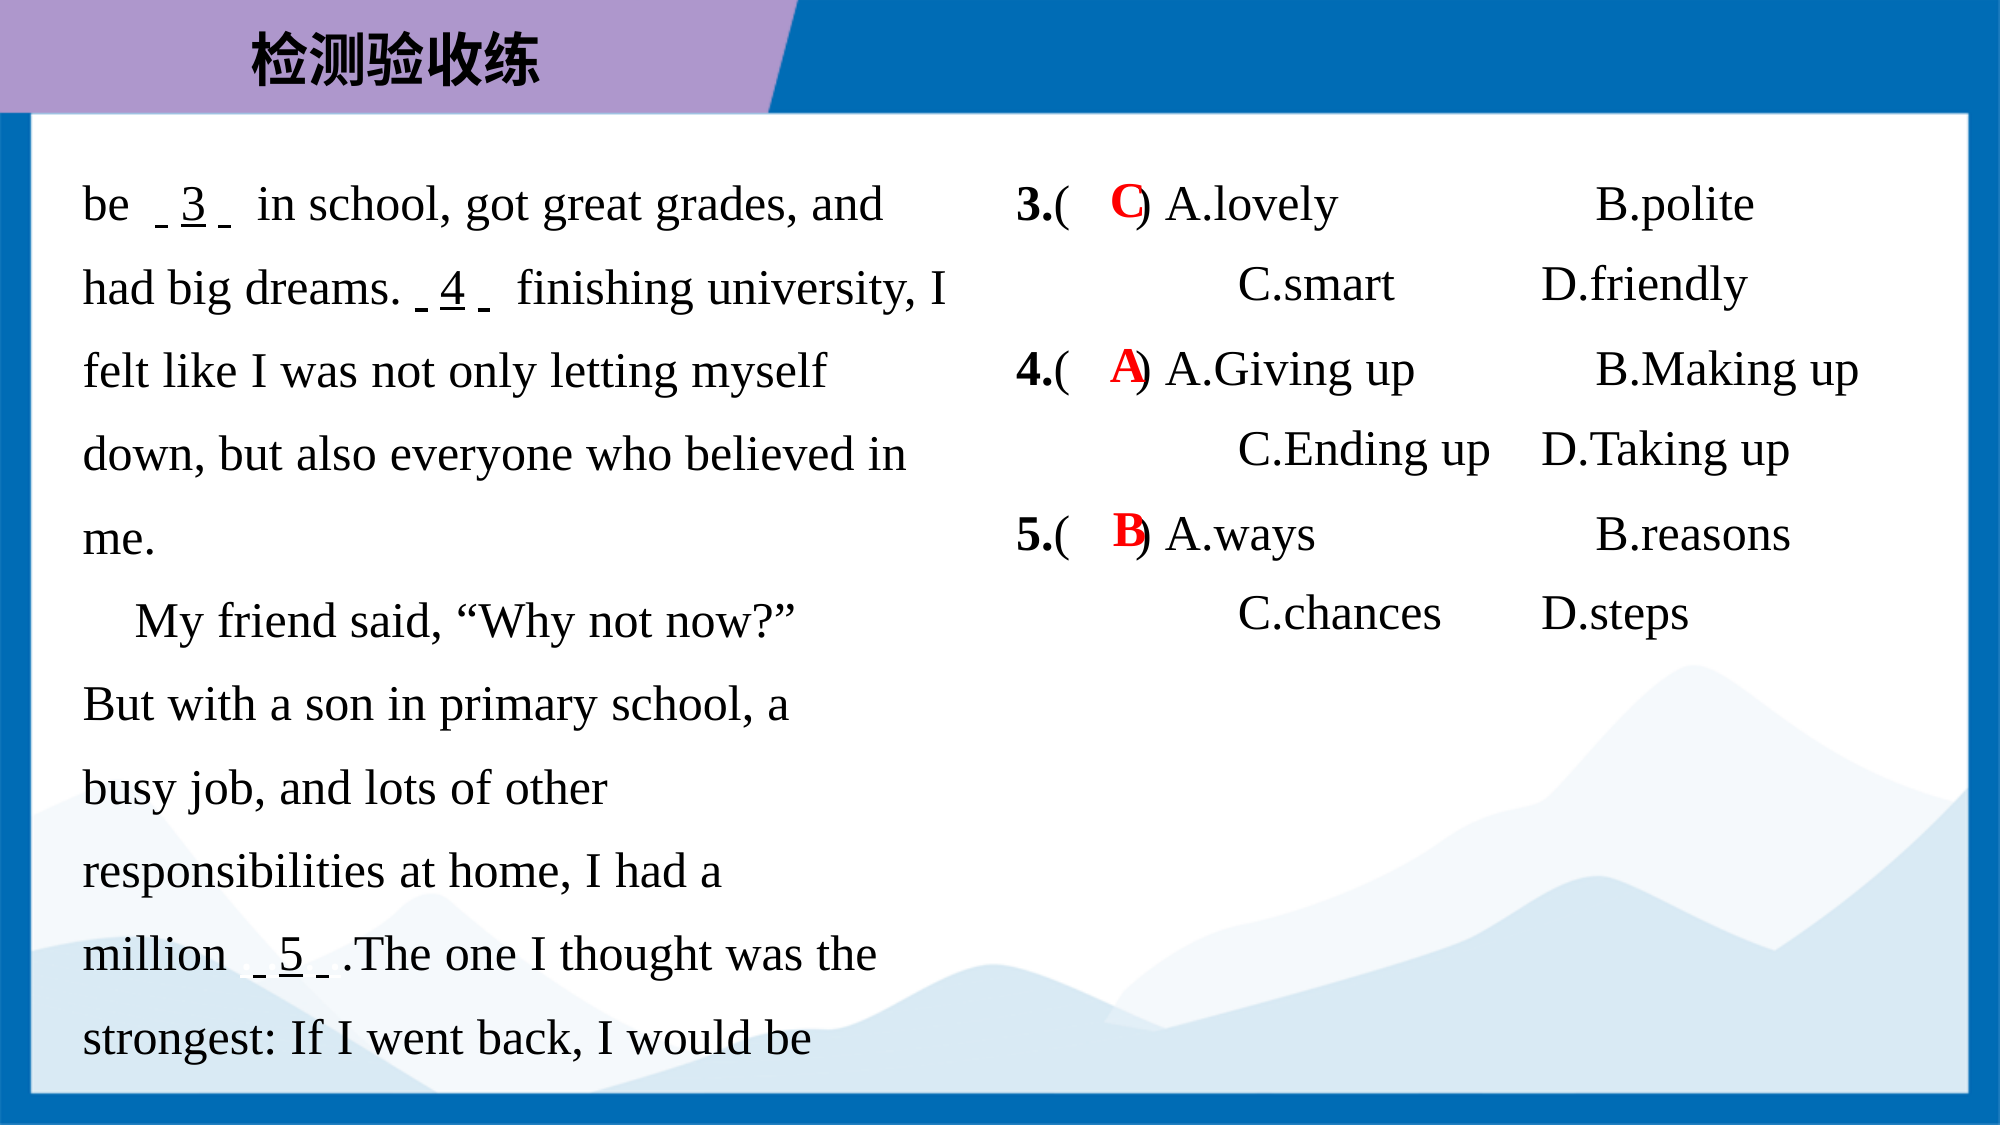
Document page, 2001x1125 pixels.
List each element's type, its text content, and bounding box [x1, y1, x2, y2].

text_box C [1091, 148, 1164, 221]
text_box 5.( ) A.ways B.reasons C.chances D.steps [1015, 477, 1918, 632]
text_box be . .3. . in school, got great grades, and had big dreams.. .4. . finishing university, I felt like I was not only letting myself down, but also everyone who believed in me. My friend said, “Why not now?” But with a son in primary school, a busy job, and lots of other responsibilities at home, I had a million . .5. ..The one I thought was the strongest: If I went back, I would be [82, 147, 984, 1065]
text_box 4.( ) A.Giving up B.Making up C.Ending up D.Taking up [1015, 312, 1918, 468]
text_box B [1094, 477, 1165, 550]
text_box 3.( ) A.lovely B.polite C.smart D.friendly [1015, 147, 1918, 303]
text_box A [1091, 313, 1164, 386]
picture [0, 0, 2000, 1125]
